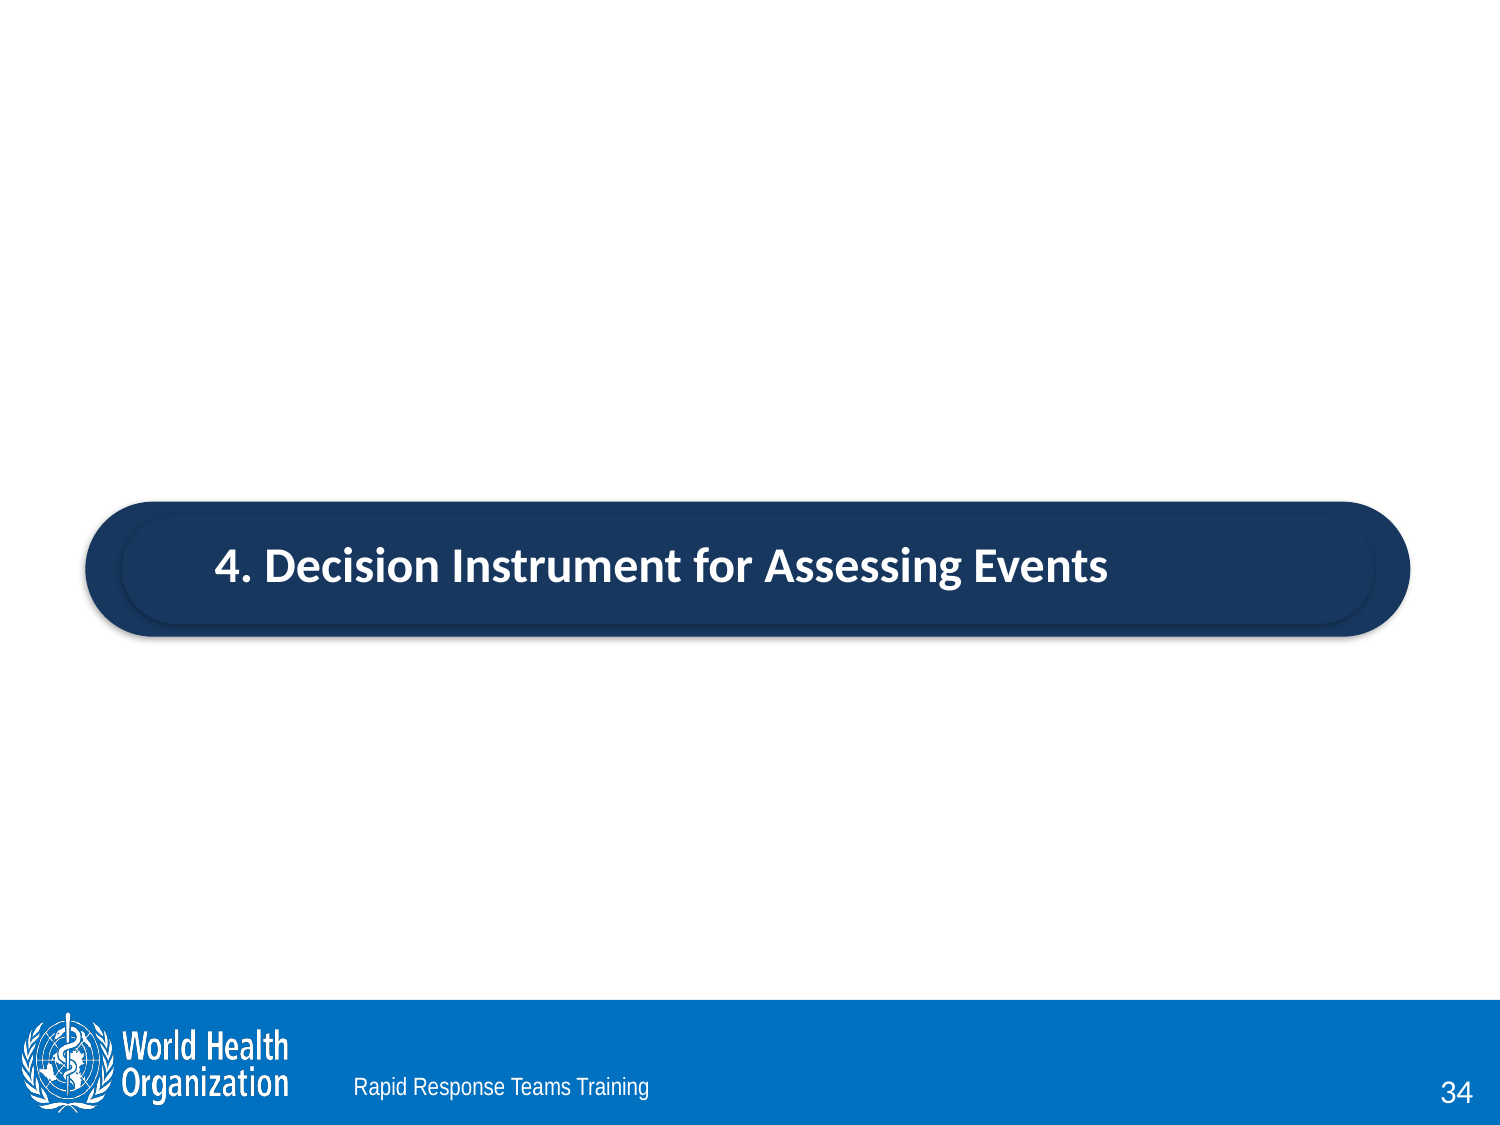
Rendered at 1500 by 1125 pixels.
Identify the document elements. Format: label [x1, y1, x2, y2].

text_box [85, 501, 1411, 637]
picture [21, 1012, 288, 1113]
